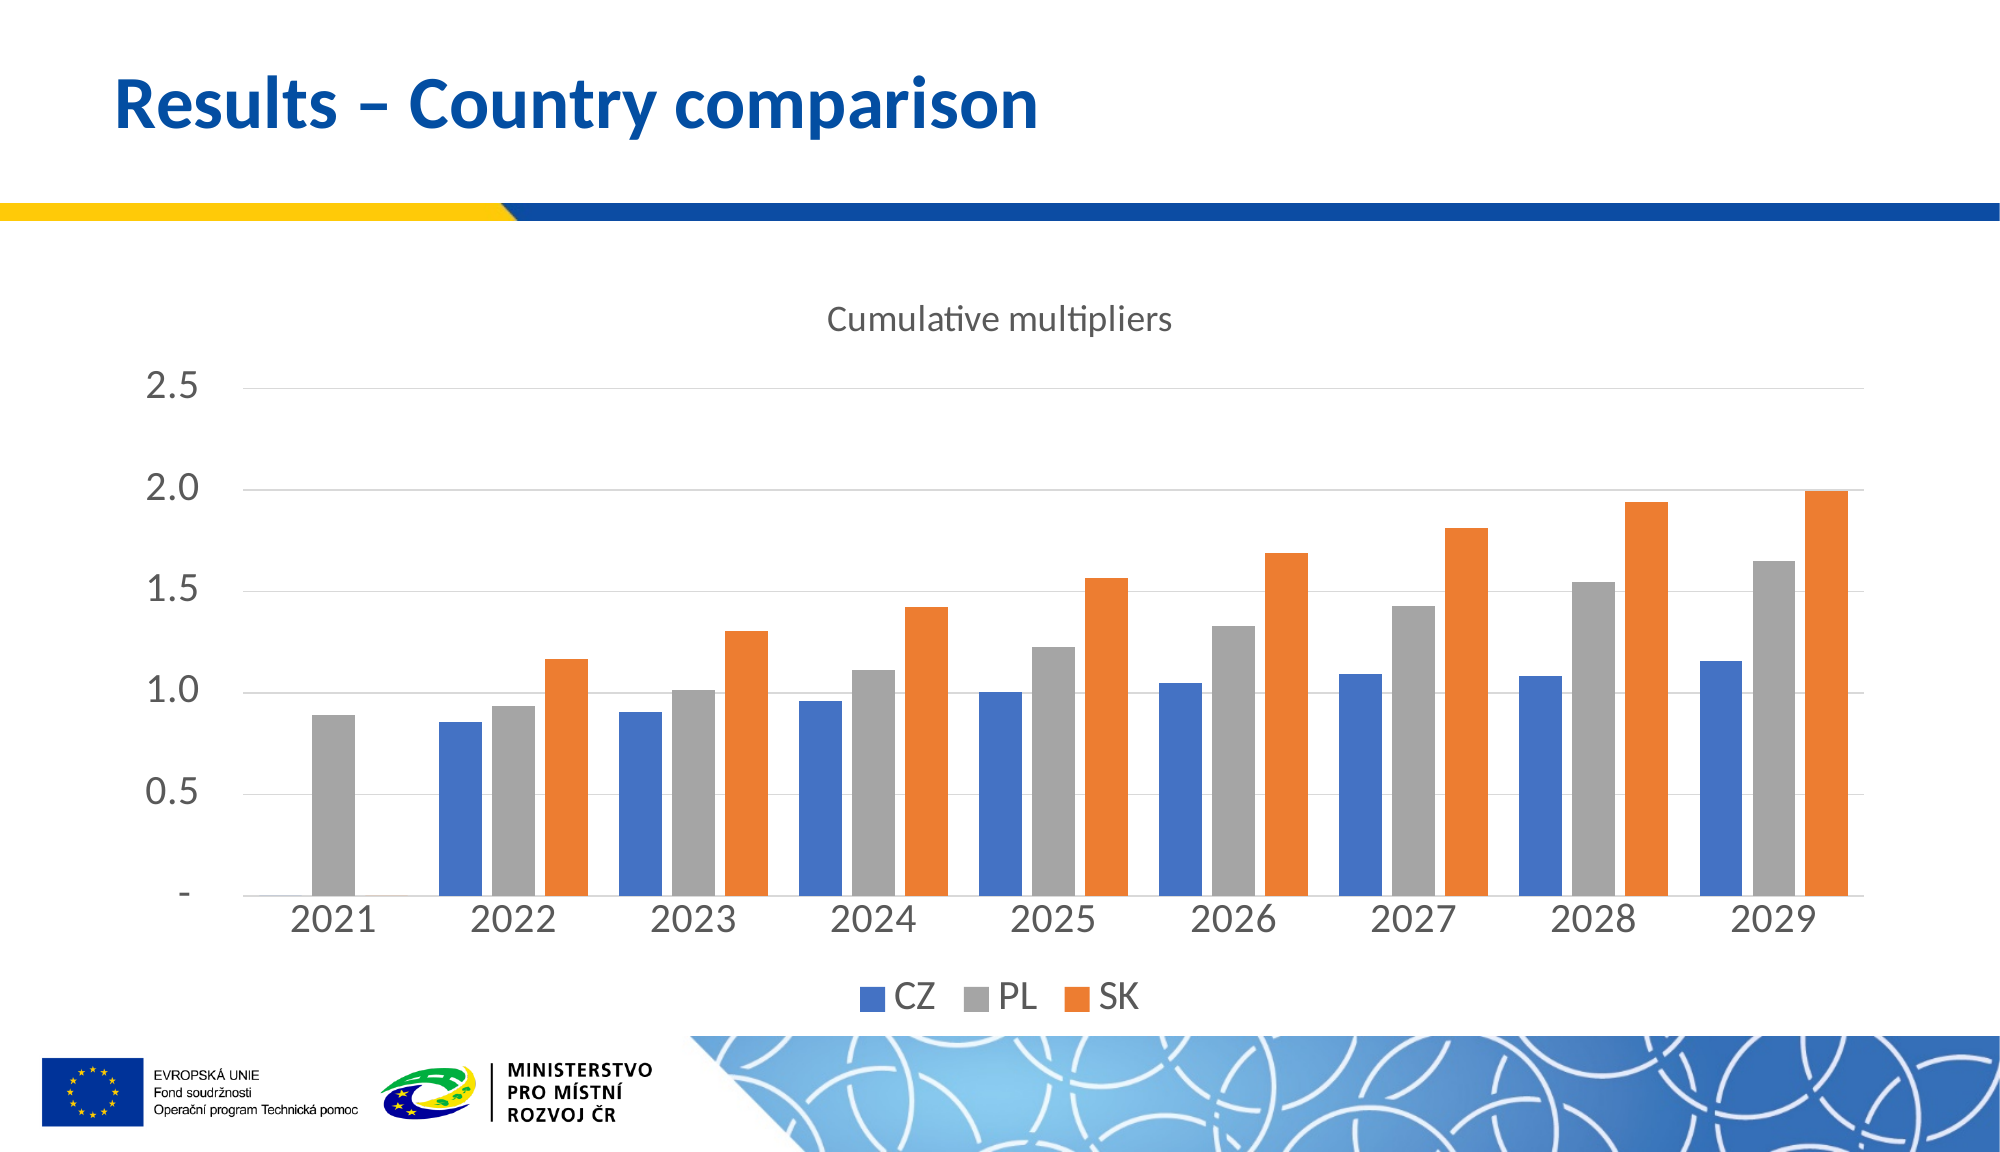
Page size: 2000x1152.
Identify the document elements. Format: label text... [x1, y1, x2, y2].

title Results – Country comparison [99, 46, 1900, 198]
chart [99, 268, 1900, 1030]
picture [19, 1035, 674, 1149]
picture [680, 1036, 2000, 1152]
picture [0, 203, 2000, 221]
